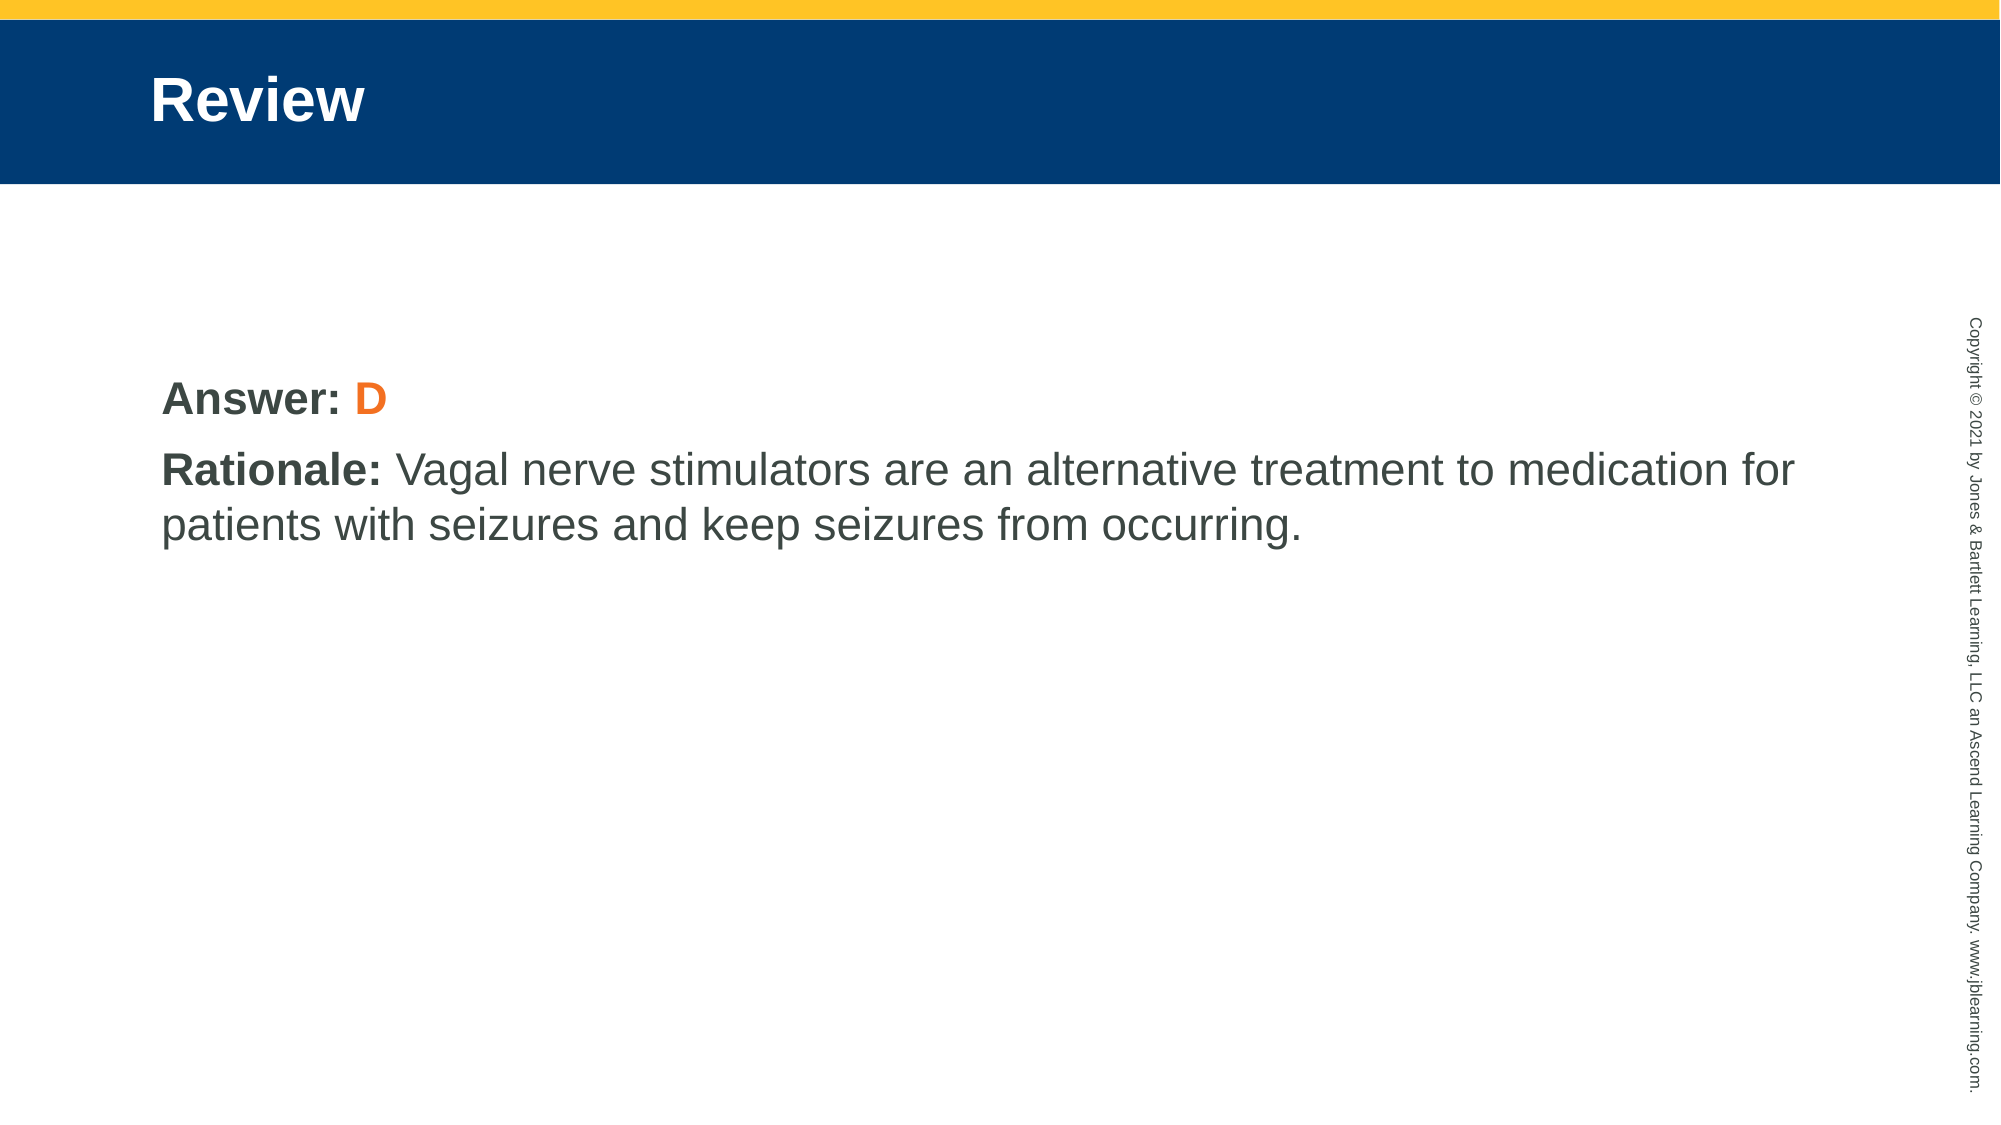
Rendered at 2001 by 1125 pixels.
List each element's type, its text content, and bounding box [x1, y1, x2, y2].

title Review [0, 19, 2000, 185]
list Answer: D Rationale: Vagal nerve stimulators are an alternative treatment to medication for patients with seizures and keep seizures from occurring. [146, 361, 1859, 1016]
